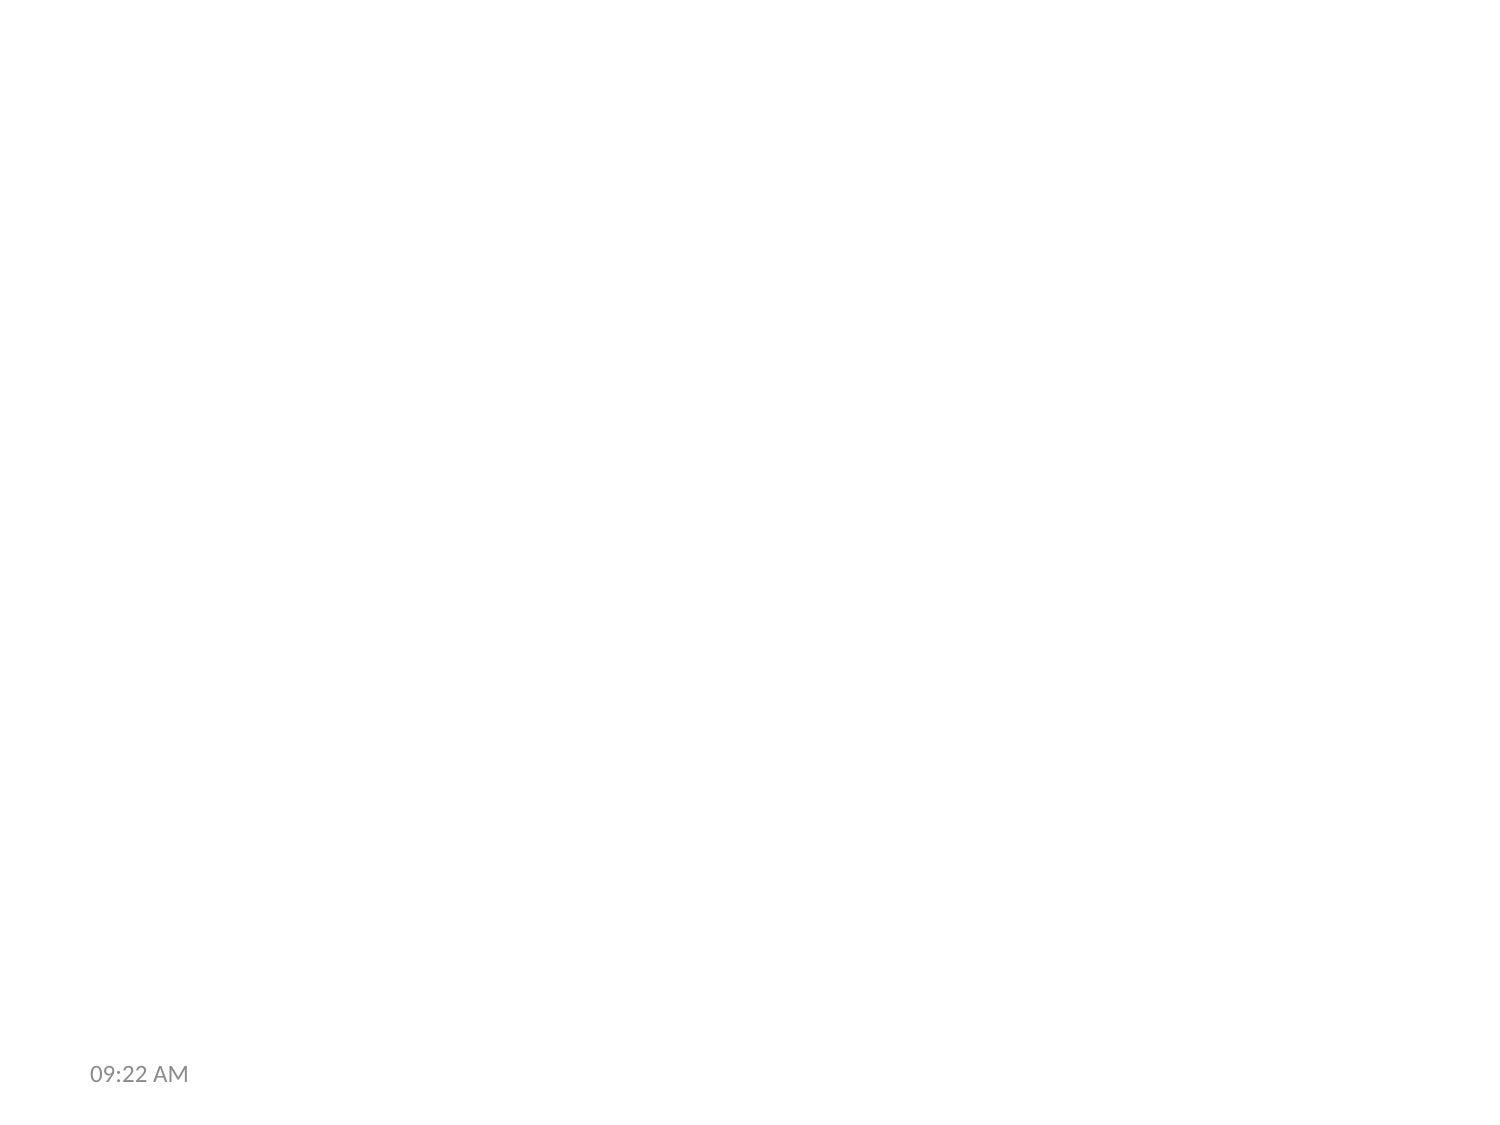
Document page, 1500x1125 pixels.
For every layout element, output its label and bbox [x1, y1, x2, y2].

slide_number [75, 1042, 425, 1103]
